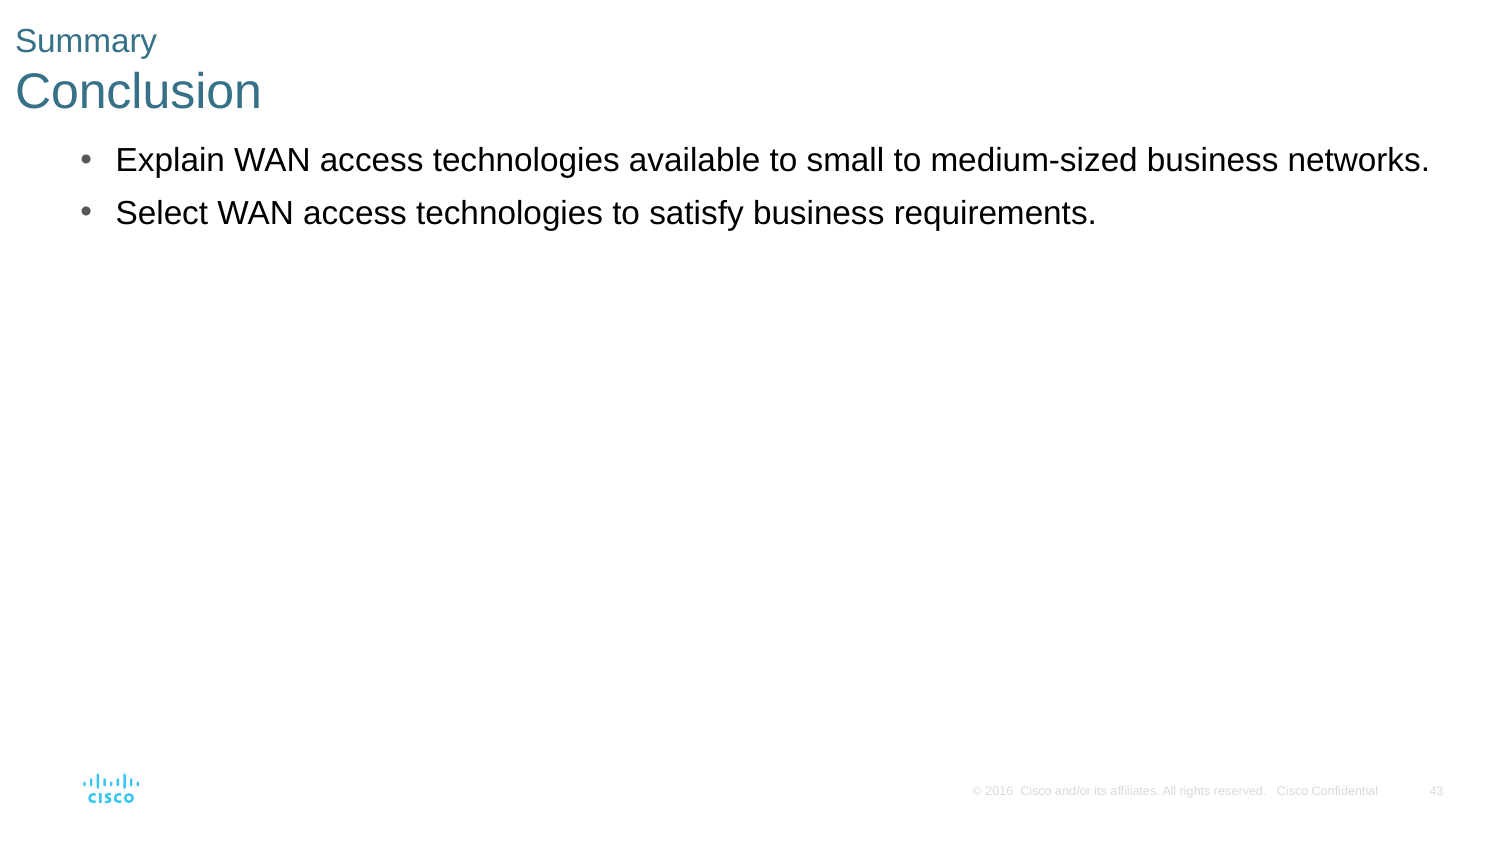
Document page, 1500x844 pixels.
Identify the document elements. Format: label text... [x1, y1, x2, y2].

list Explain WAN access technologies available to small to medium-sized business networks. Select WAN access technologies to satisfy business requirements. [23, 131, 1476, 813]
title Summary Conclusion [0, 6, 1046, 131]
